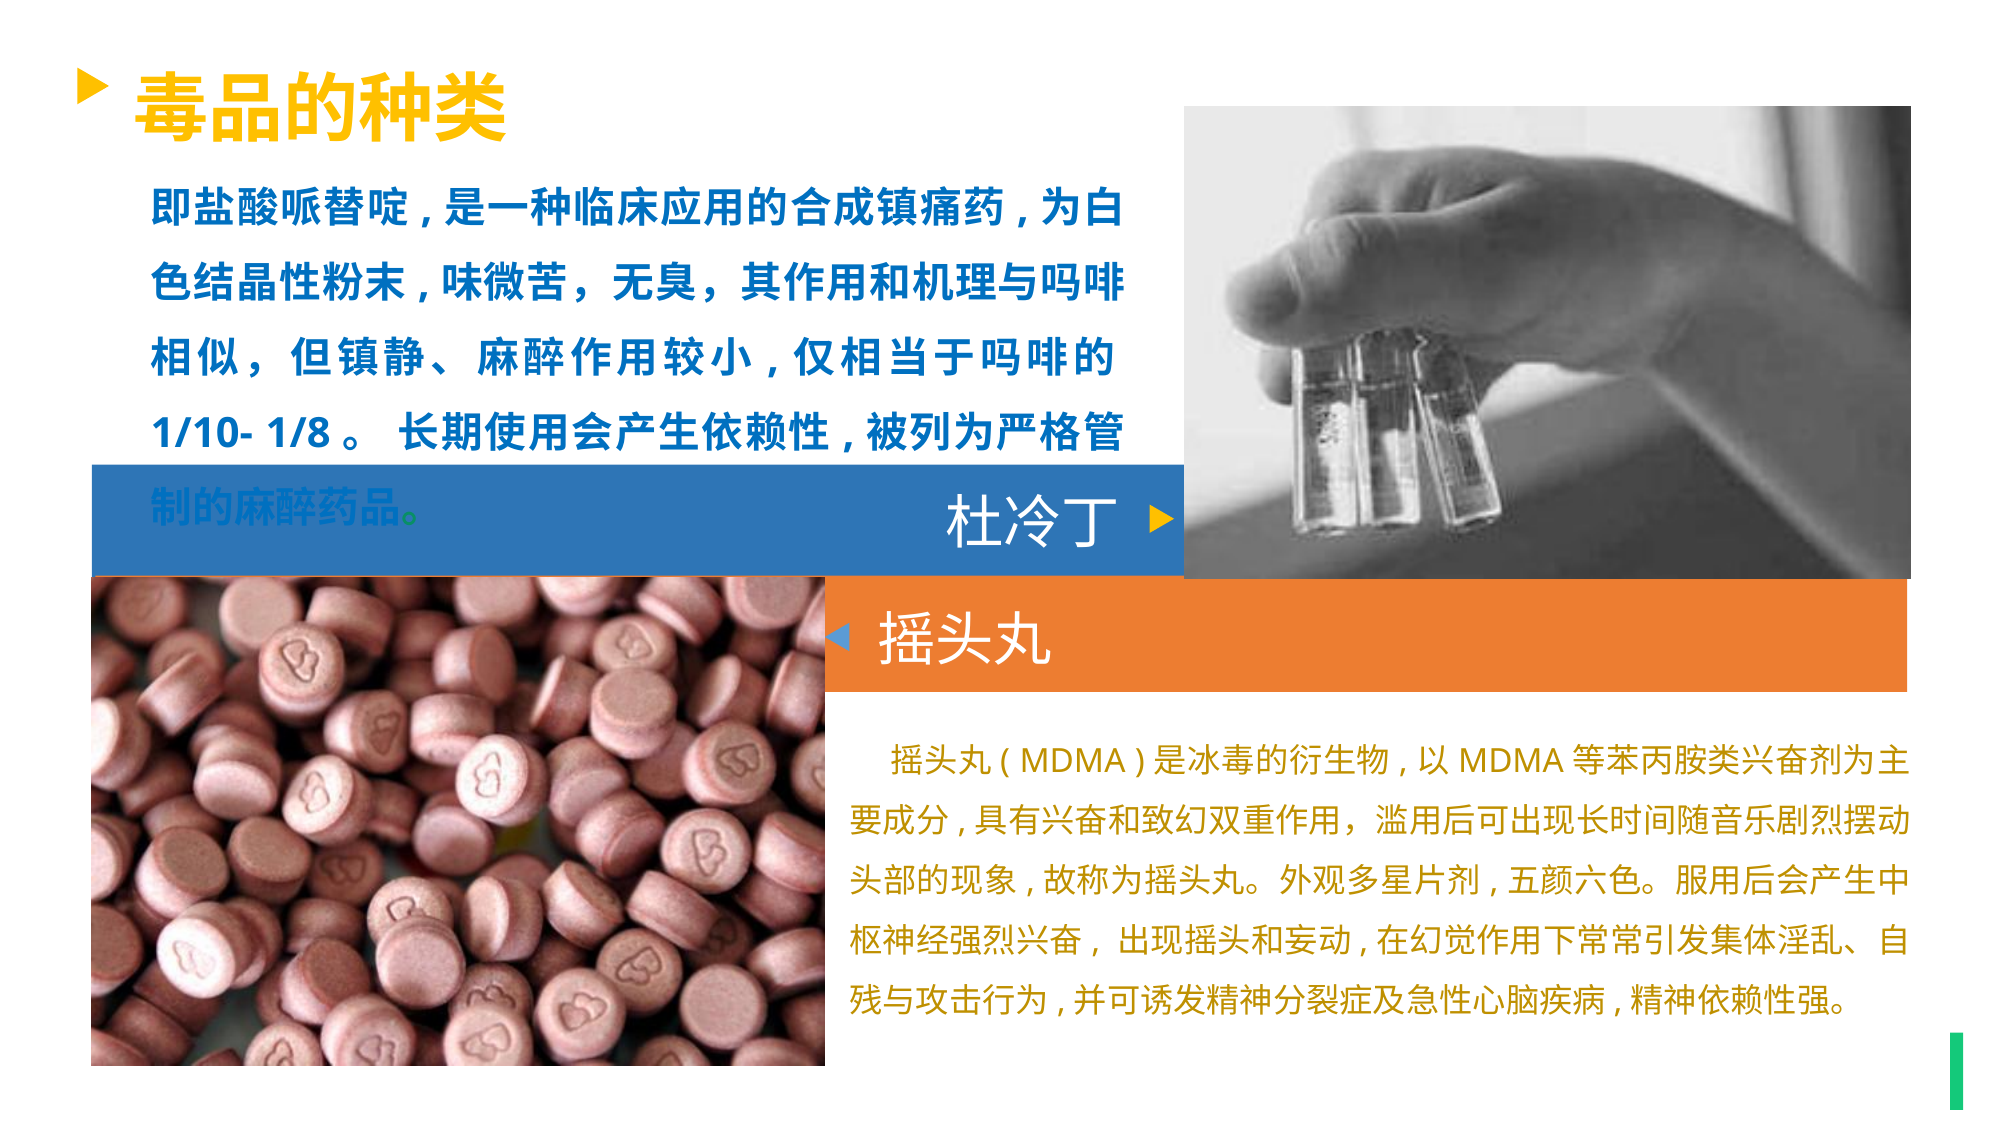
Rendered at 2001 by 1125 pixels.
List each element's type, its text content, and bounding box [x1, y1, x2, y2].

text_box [929, 477, 1174, 564]
text_box [94, 575, 1908, 693]
picture [91, 577, 825, 1066]
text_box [77, 53, 526, 160]
text_box 摇头丸( MDMA )是冰毒的衍生物,以MDMA等苯丙胺类兴奋剂为主要成分,具有兴奋和致幻双重作用，滥用后可出现长时间随音乐剧烈摆动头部的现象,故称为摇头丸。外观多星片剂,五颜六色。服用后会产生中枢神经强烈兴奋, 出现摇头和妄动,在幻觉作用下常常引发集体淫乱、自残与攻击行为,并可诱发精神分裂症及急性心脑疾病,精神依赖性强。 [849, 712, 1911, 1117]
picture [1184, 106, 1911, 580]
text_box 即盐酸哌替啶,是一种临床应用的合成镇痛药,为白色结晶性粉末,味微苦，无臭，其作用和机理与吗啡相似，但镇静、麻醉作用较小,仅相当于吗啡的1/10- 1/8。 长期使用会产生依赖性,被列为严格管制的麻醉药品。 [150, 148, 1126, 539]
text_box [91, 463, 1184, 577]
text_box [825, 594, 1069, 680]
